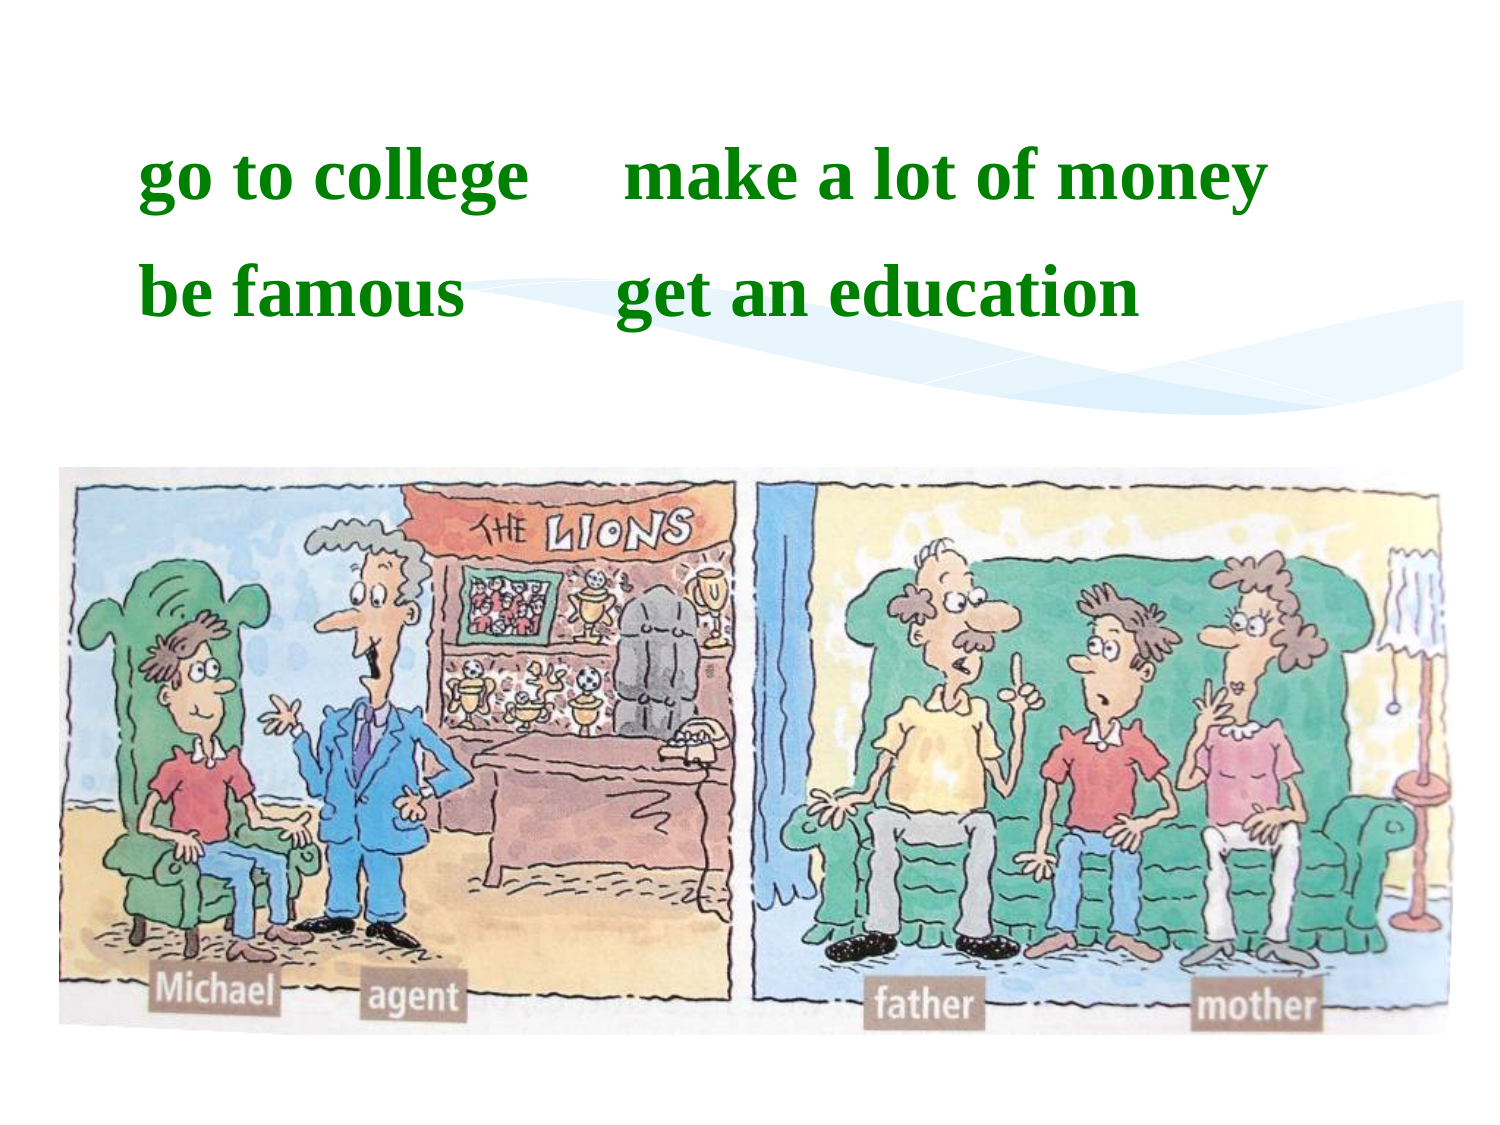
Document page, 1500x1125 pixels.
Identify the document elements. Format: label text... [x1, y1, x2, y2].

text_box go to college make a lot of money be famous get an education [123, 90, 1388, 374]
picture [58, 467, 1459, 1036]
